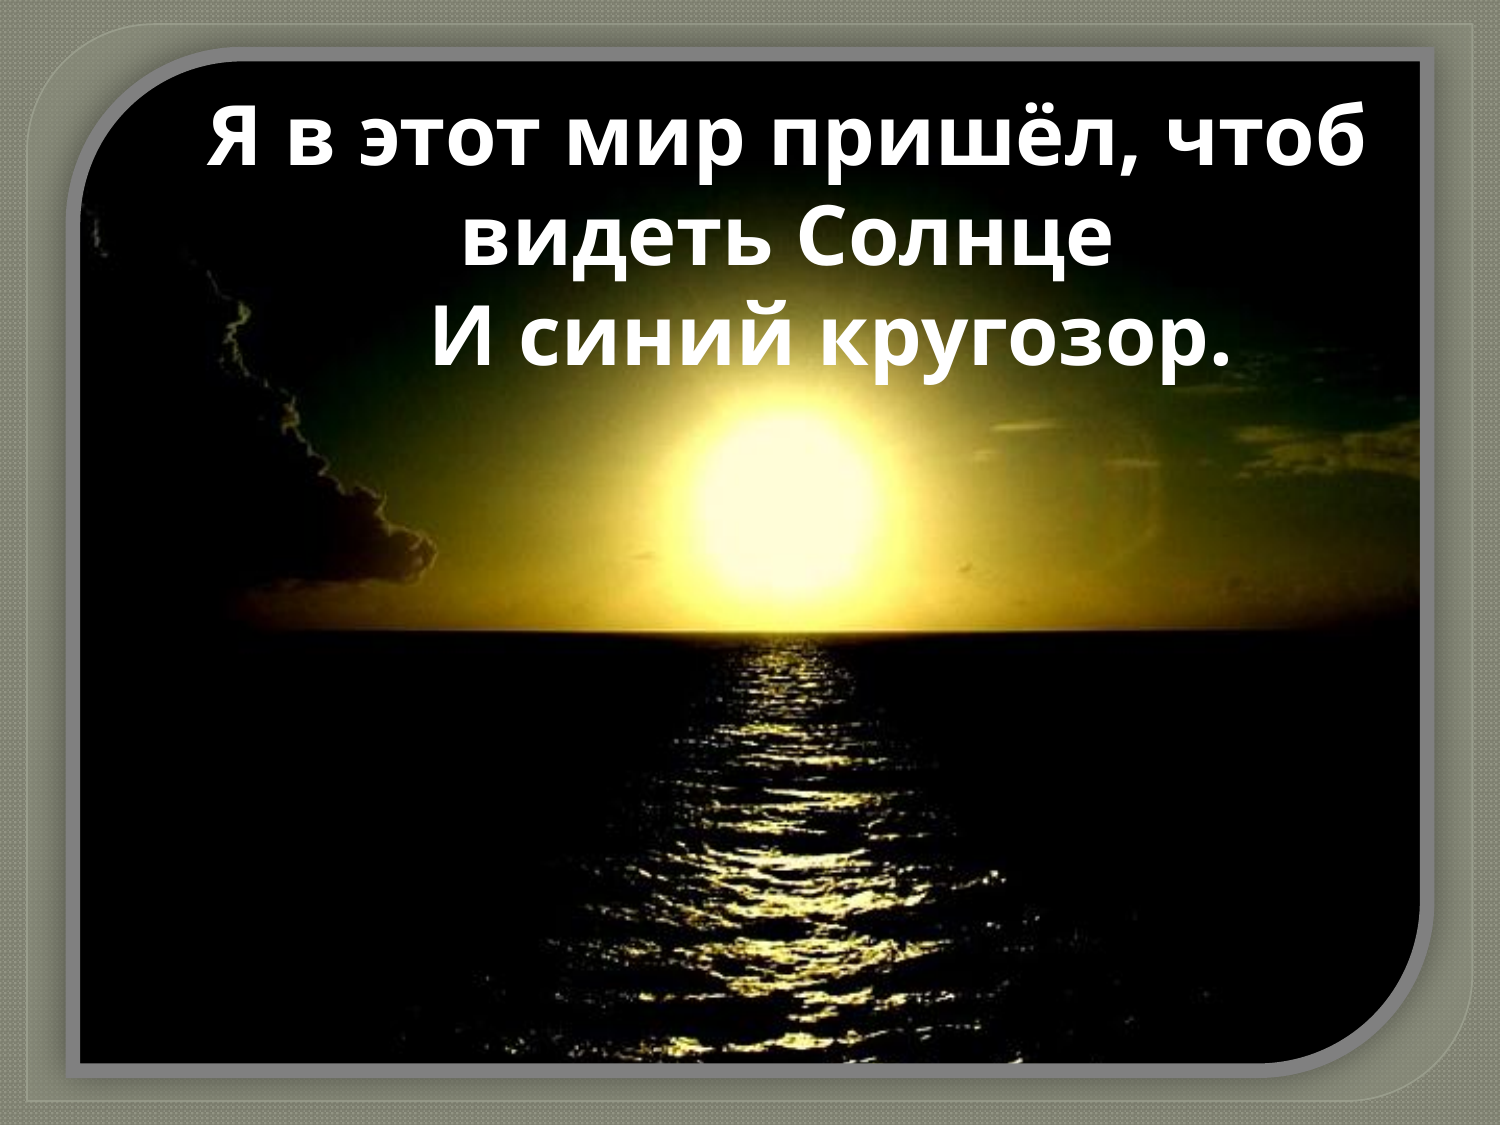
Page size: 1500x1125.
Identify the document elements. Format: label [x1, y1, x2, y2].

picture [72, 53, 1428, 1071]
